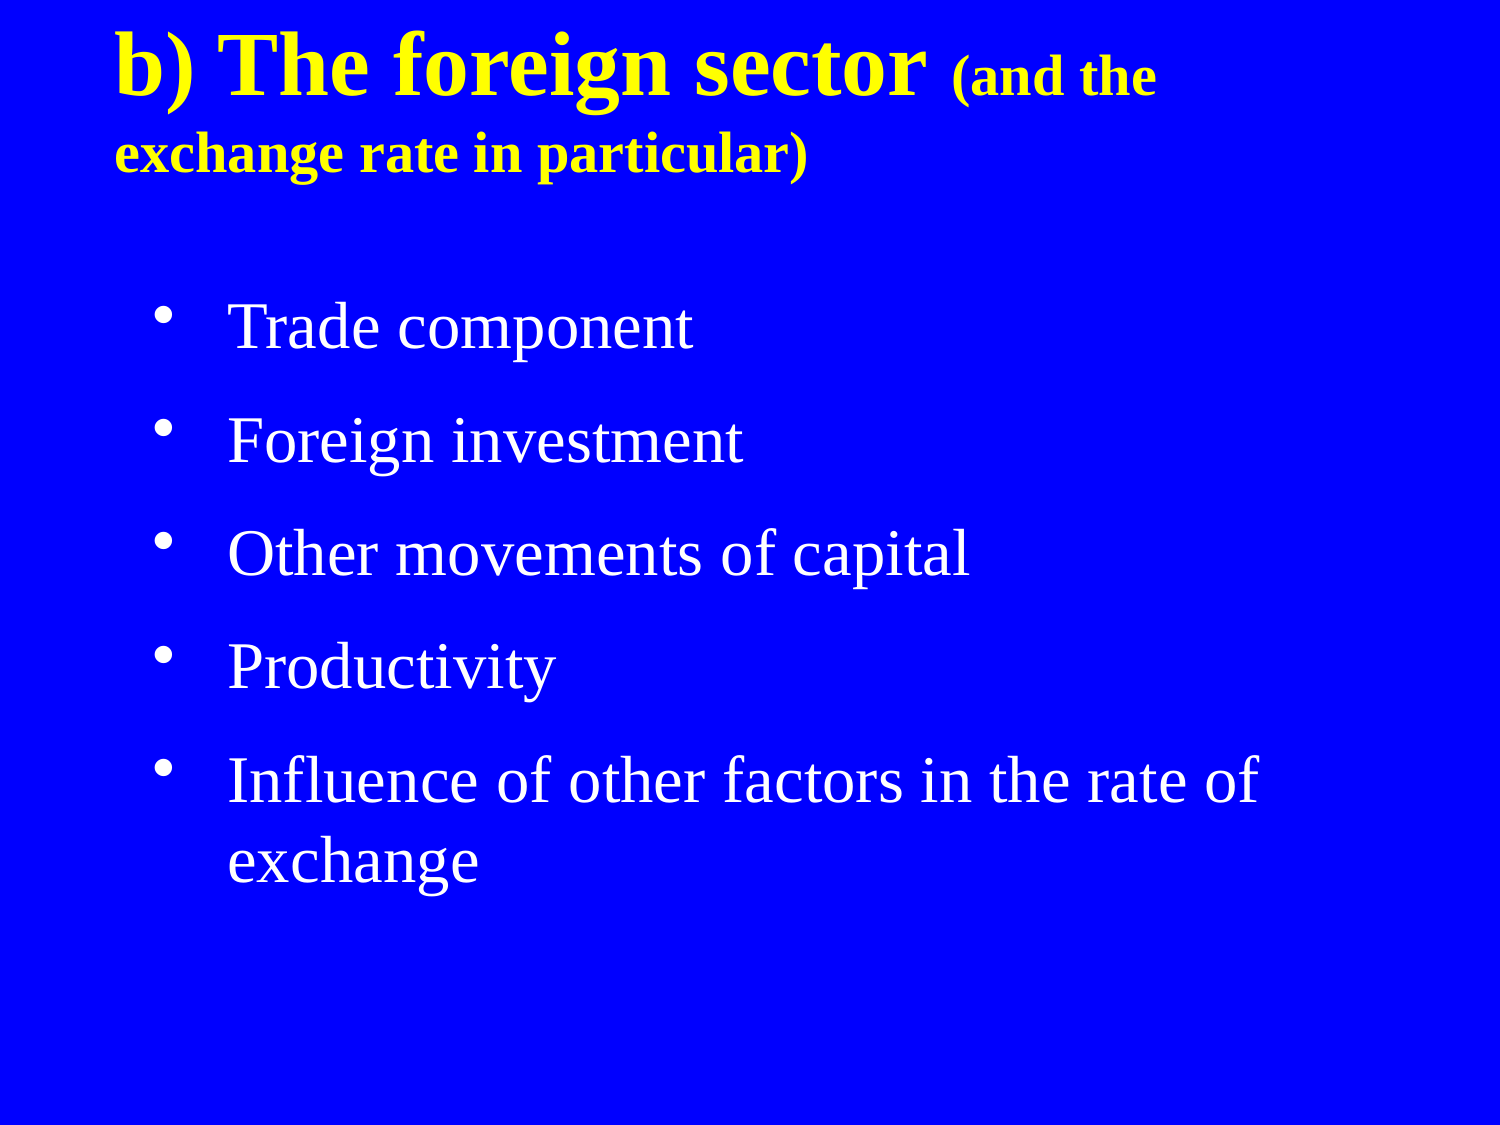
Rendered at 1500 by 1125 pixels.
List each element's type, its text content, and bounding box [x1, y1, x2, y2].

text_box Trade component Foreign investment Other movements of capital Productivity Influence of other factors in the rate of exchange [137, 274, 1363, 1016]
title b) The foreign sector (and the exchange rate in particular) [99, 0, 1376, 188]
